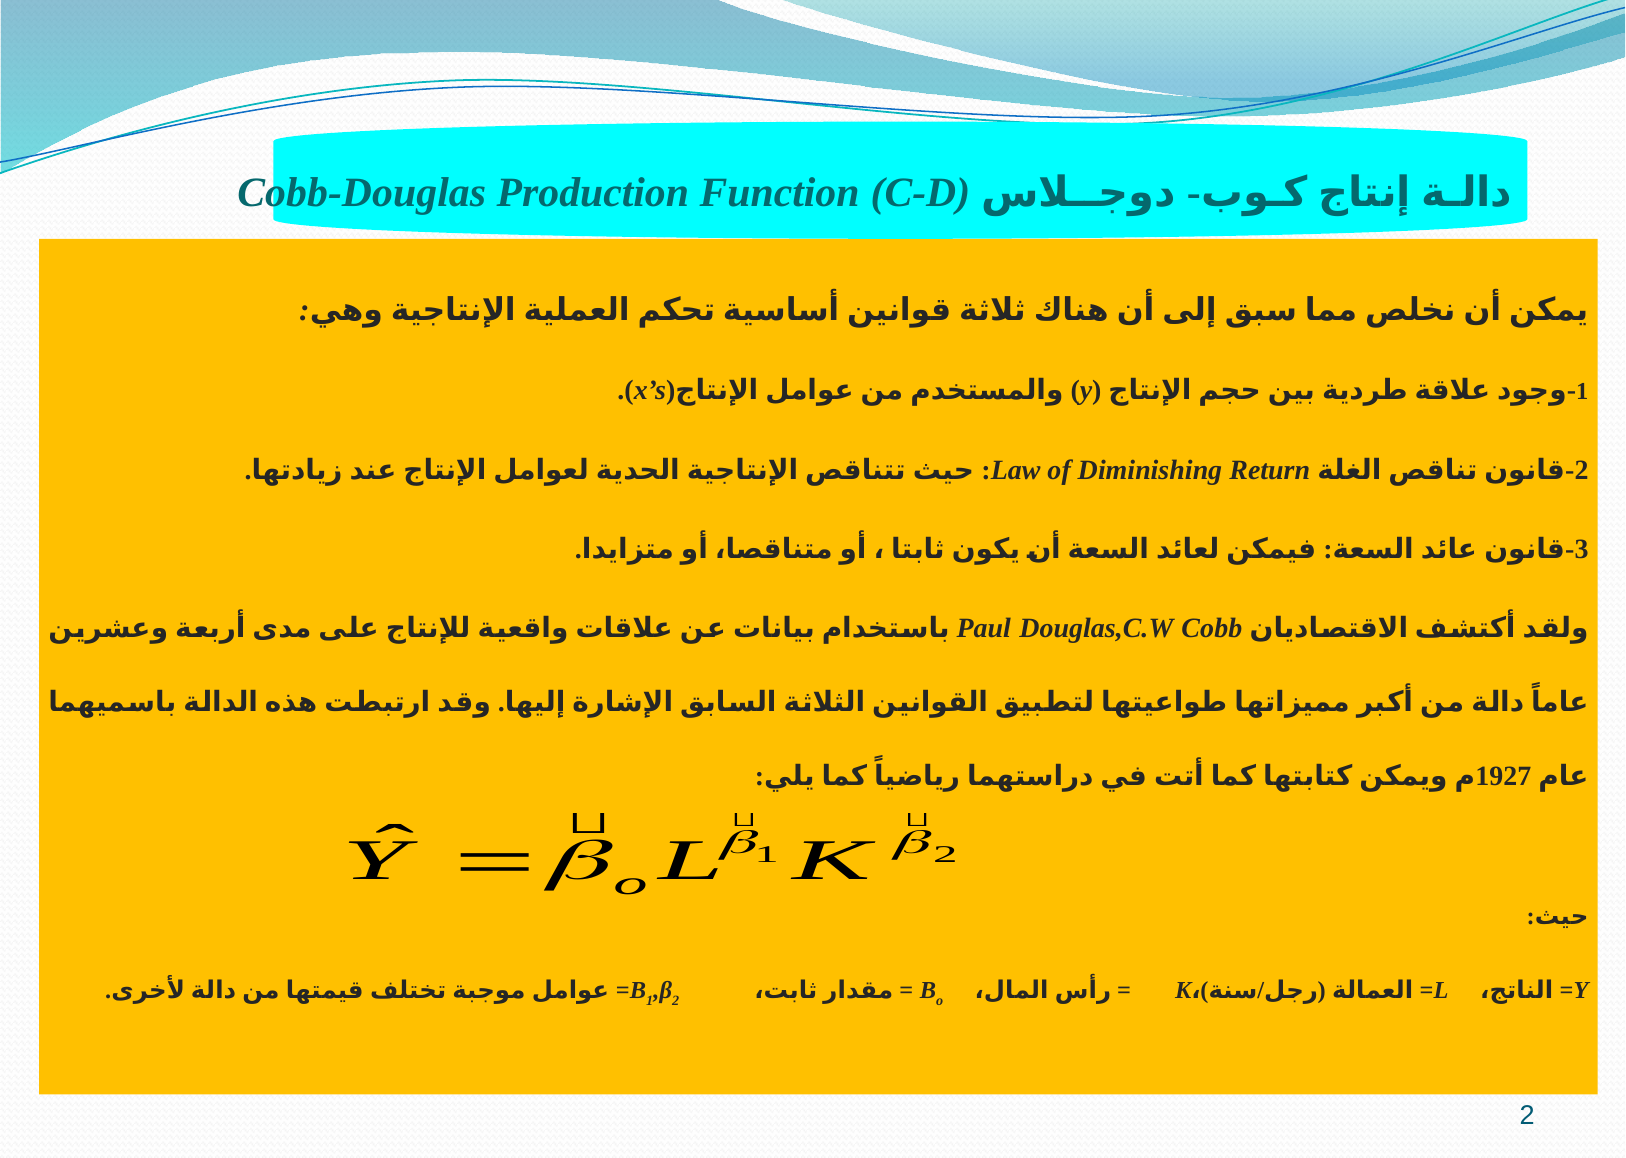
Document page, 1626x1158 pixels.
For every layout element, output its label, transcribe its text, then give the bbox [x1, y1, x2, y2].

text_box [324, 814, 995, 922]
list يمكن أن نخلص مما سبق إلى أن هناك ثلاثة قوانين أساسية تحكم العملية الإنتاجية وهي: 1-وجود علاقة طردية بين حجم الإنتاج (y) والمستخدم من عوامل الإنتاج(x’s). 2-قانون تناقص الغلة Law of Diminishing Return: حيث تتناقص الإنتاجية الحدية لعوامل الإنتاج عند زيادتها. 3-قانون عائد السعة: فيمكن لعائد السعة أن يكون ثابتا ، أو متناقصا، أو متزايدا. ولقد أكتشف الاقتصاديان Paul Douglas,C.W Cobb باستخدام بيانات عن علاقات واقعية للإنتاج على مدى أربعة وعشرين عاماً دالة من أكبر مميزاتها طواعيتها لتطبيق القوانين الثلاثة السابق الإشارة إليها. وقد ارتبطت هذه الدالة باسميهما عام 1927م ويمكن كتابتها كما أتت في دراستهما رياضياً كما يلي: حيث: Y= الناتج، L= العمالة (رجل/سنة)،K = رأس المال، Βo = مقدار ثابت، Β1,β2= عوامل موجبة تختلف قيمتها من دالة لأخرى. [39, 238, 1598, 1095]
text_box دالـة إنتاج كـوب- دوجــلاس Cobb-Douglas Production Function (C-D) [273, 121, 1528, 239]
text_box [331, 812, 989, 910]
slide_number 2 [1408, 1072, 1544, 1135]
